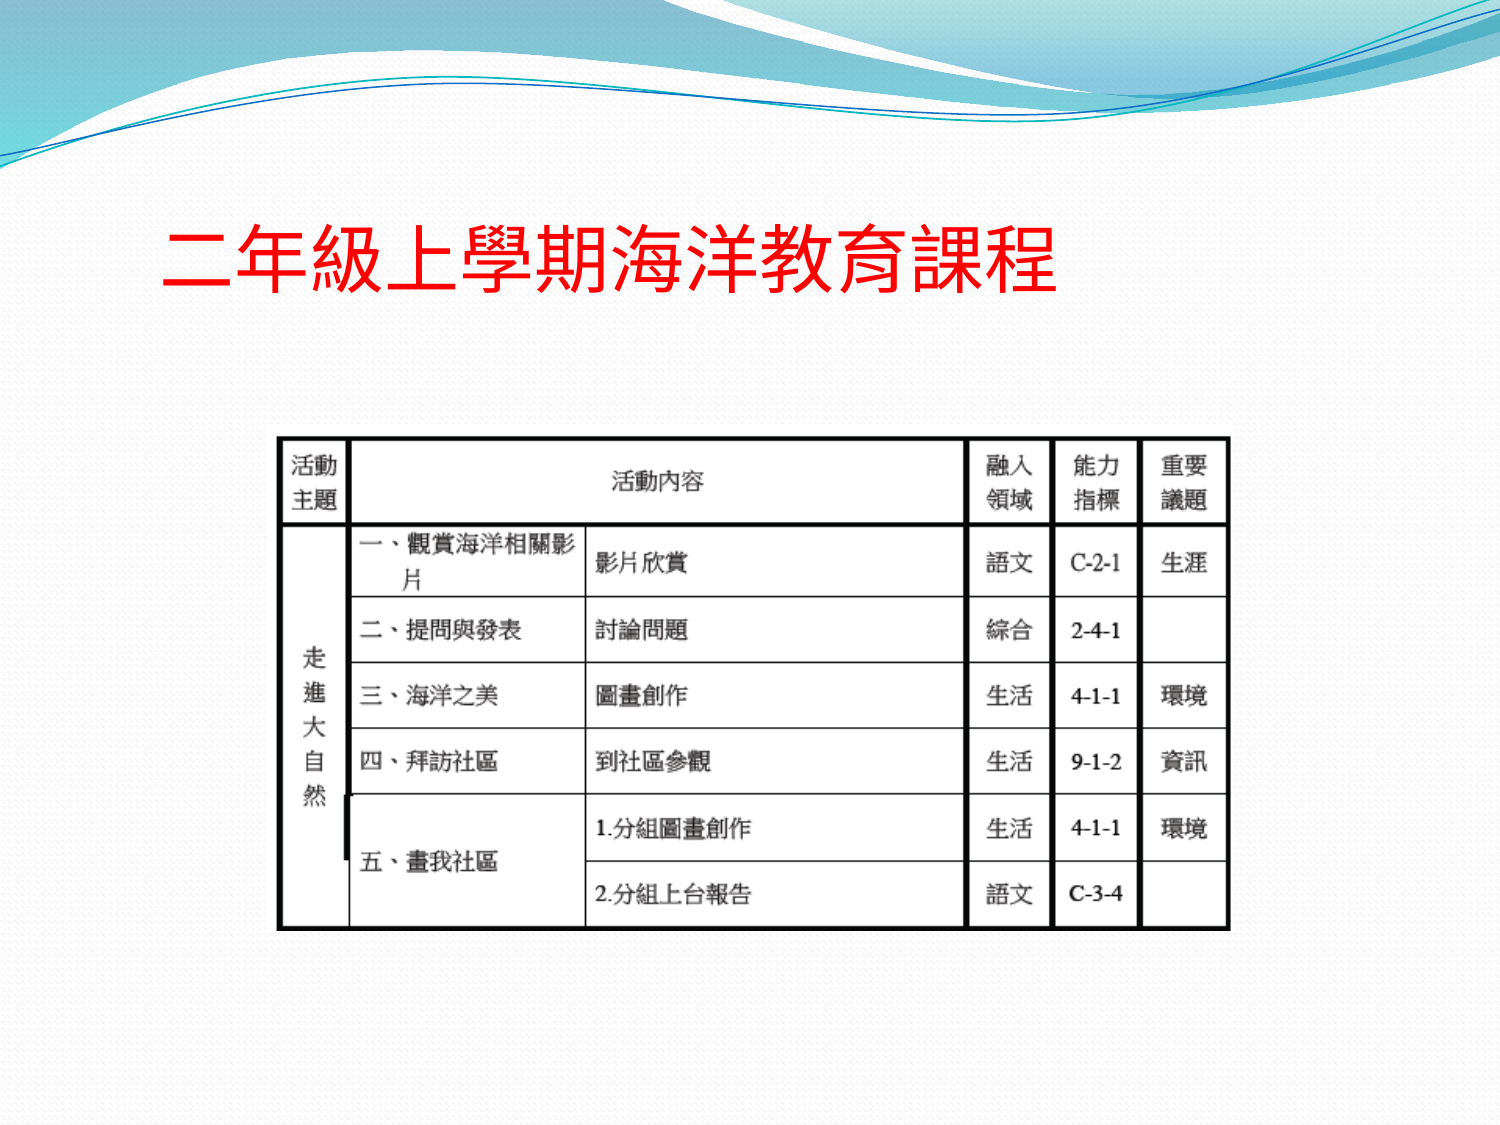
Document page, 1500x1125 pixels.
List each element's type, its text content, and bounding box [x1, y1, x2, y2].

title 二年級上學期海洋教育課程 [75, 115, 1425, 303]
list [266, 424, 1234, 931]
